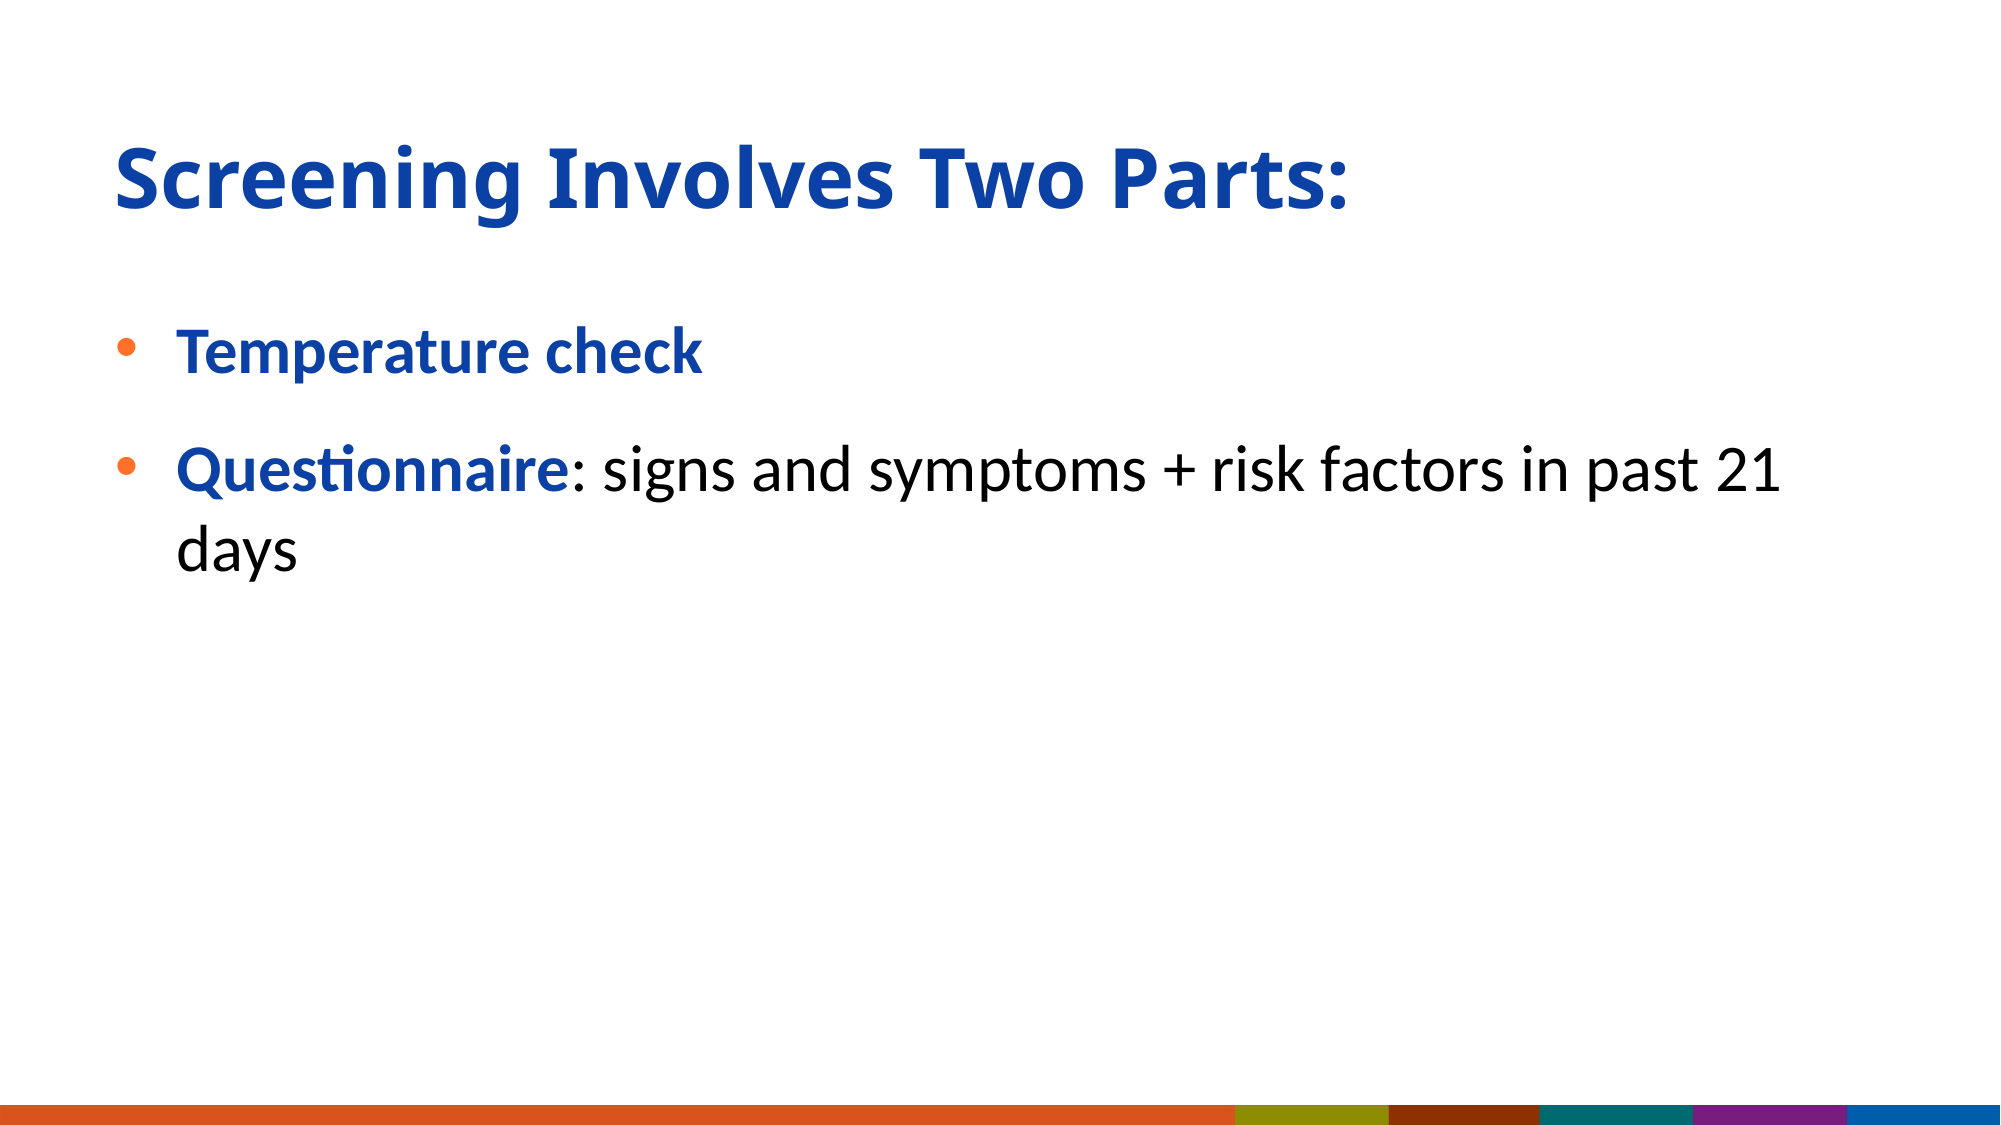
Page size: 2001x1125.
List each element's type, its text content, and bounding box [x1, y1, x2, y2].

list Temperature check Questionnaire: signs and symptoms + risk factors in past 21 days [99, 299, 1900, 952]
title Screening Involves Two Parts: [99, 45, 1900, 233]
picture [0, 1105, 2000, 1125]
